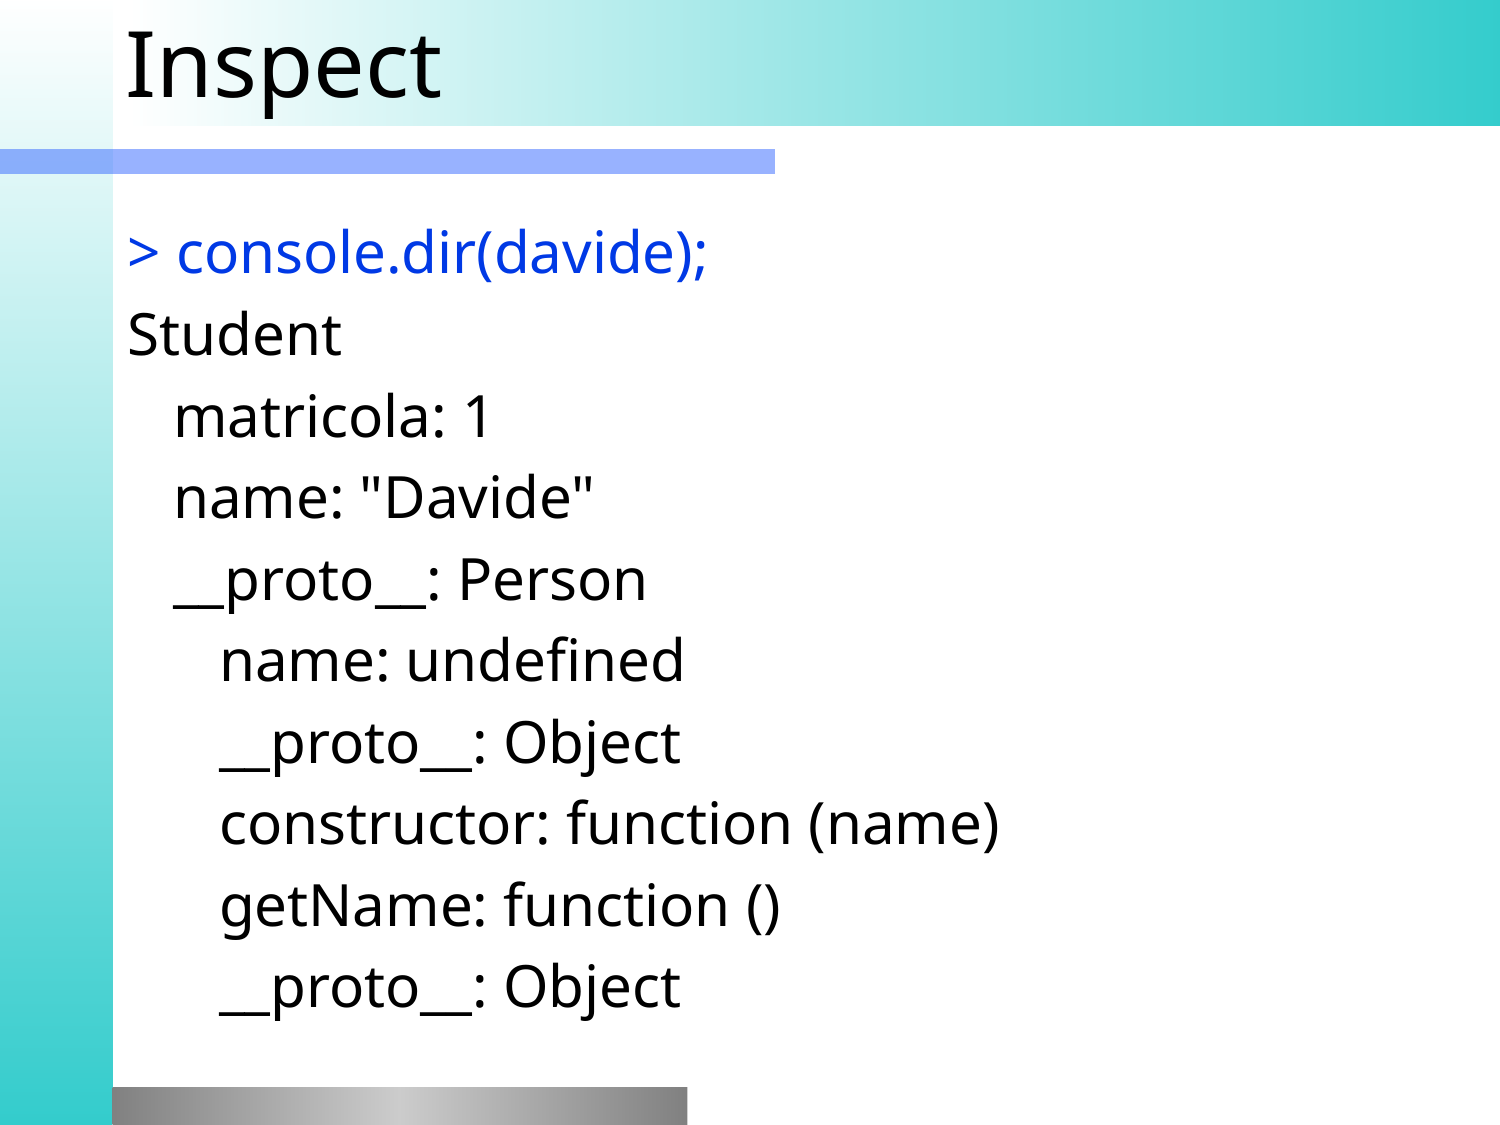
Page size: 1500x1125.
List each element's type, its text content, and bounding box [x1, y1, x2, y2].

title Inspect [110, 0, 1424, 126]
list > console.dir(davide); Student matricola: 1 name: "Davide" __proto__: Person name: undefined __proto__: Object constructor: function (name) getName: function () __proto__: Object [112, 207, 1388, 1073]
